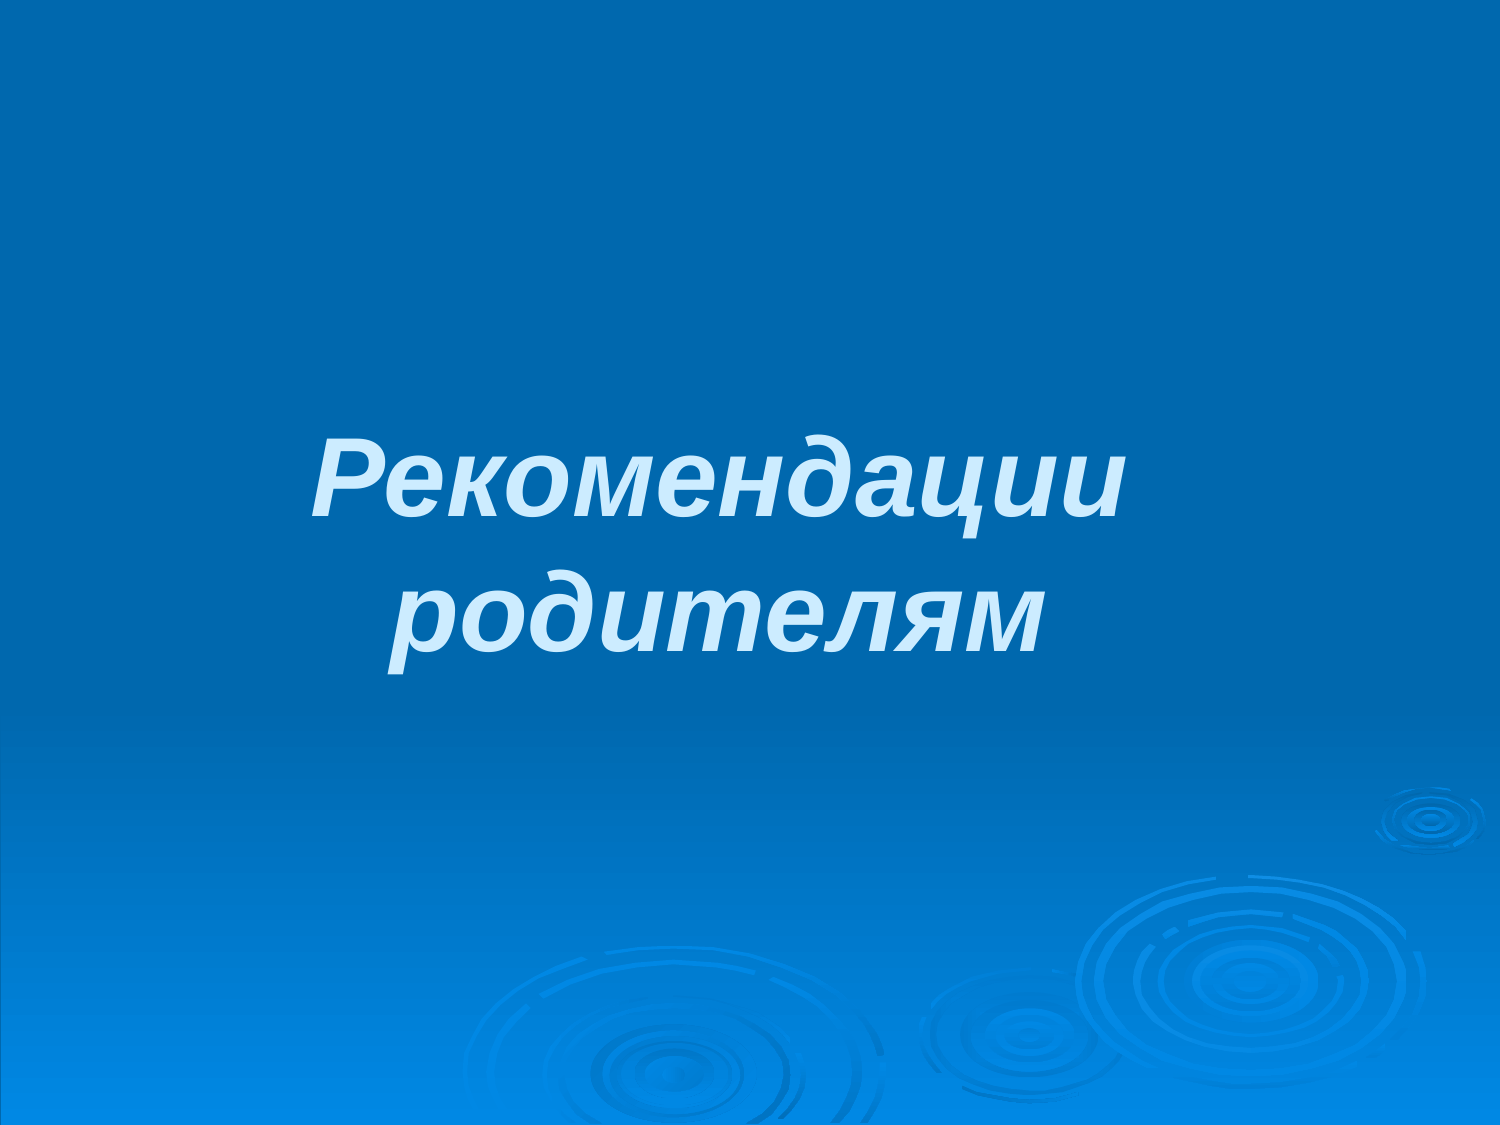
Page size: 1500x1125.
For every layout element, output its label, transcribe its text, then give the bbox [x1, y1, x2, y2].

title Рекомендации родителям [0, 136, 1439, 941]
